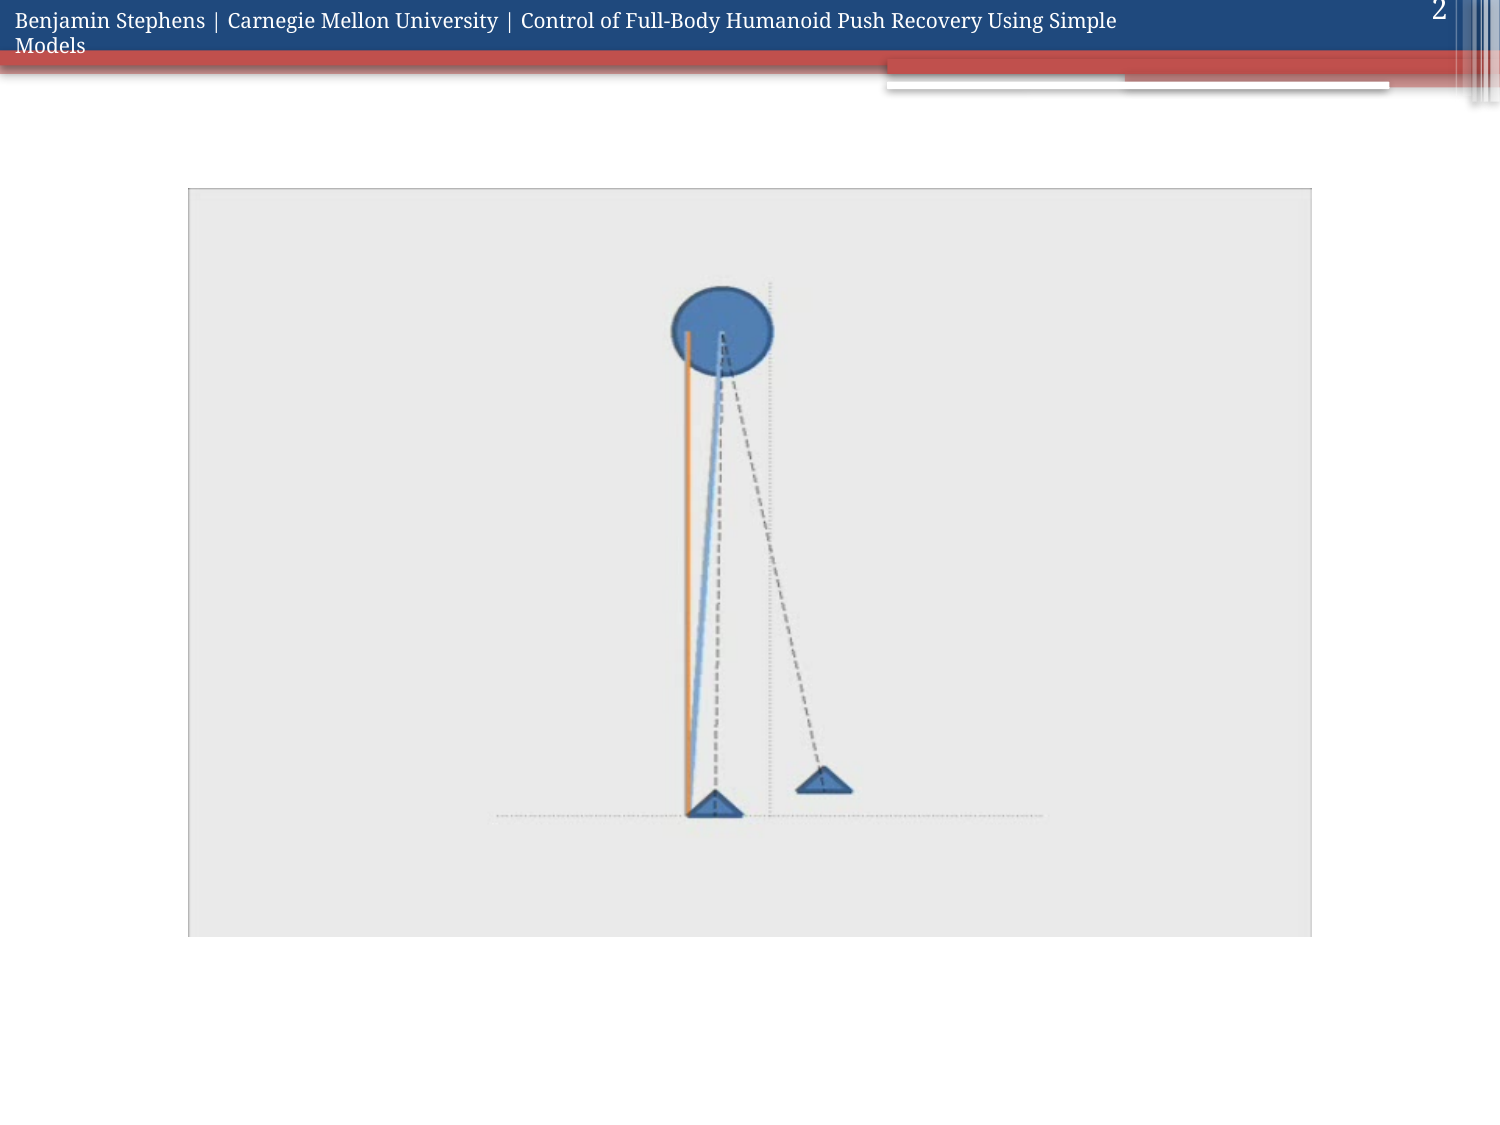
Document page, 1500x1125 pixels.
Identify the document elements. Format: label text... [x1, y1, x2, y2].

slide_number 2 [1374, 0, 1463, 38]
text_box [187, 187, 1313, 938]
